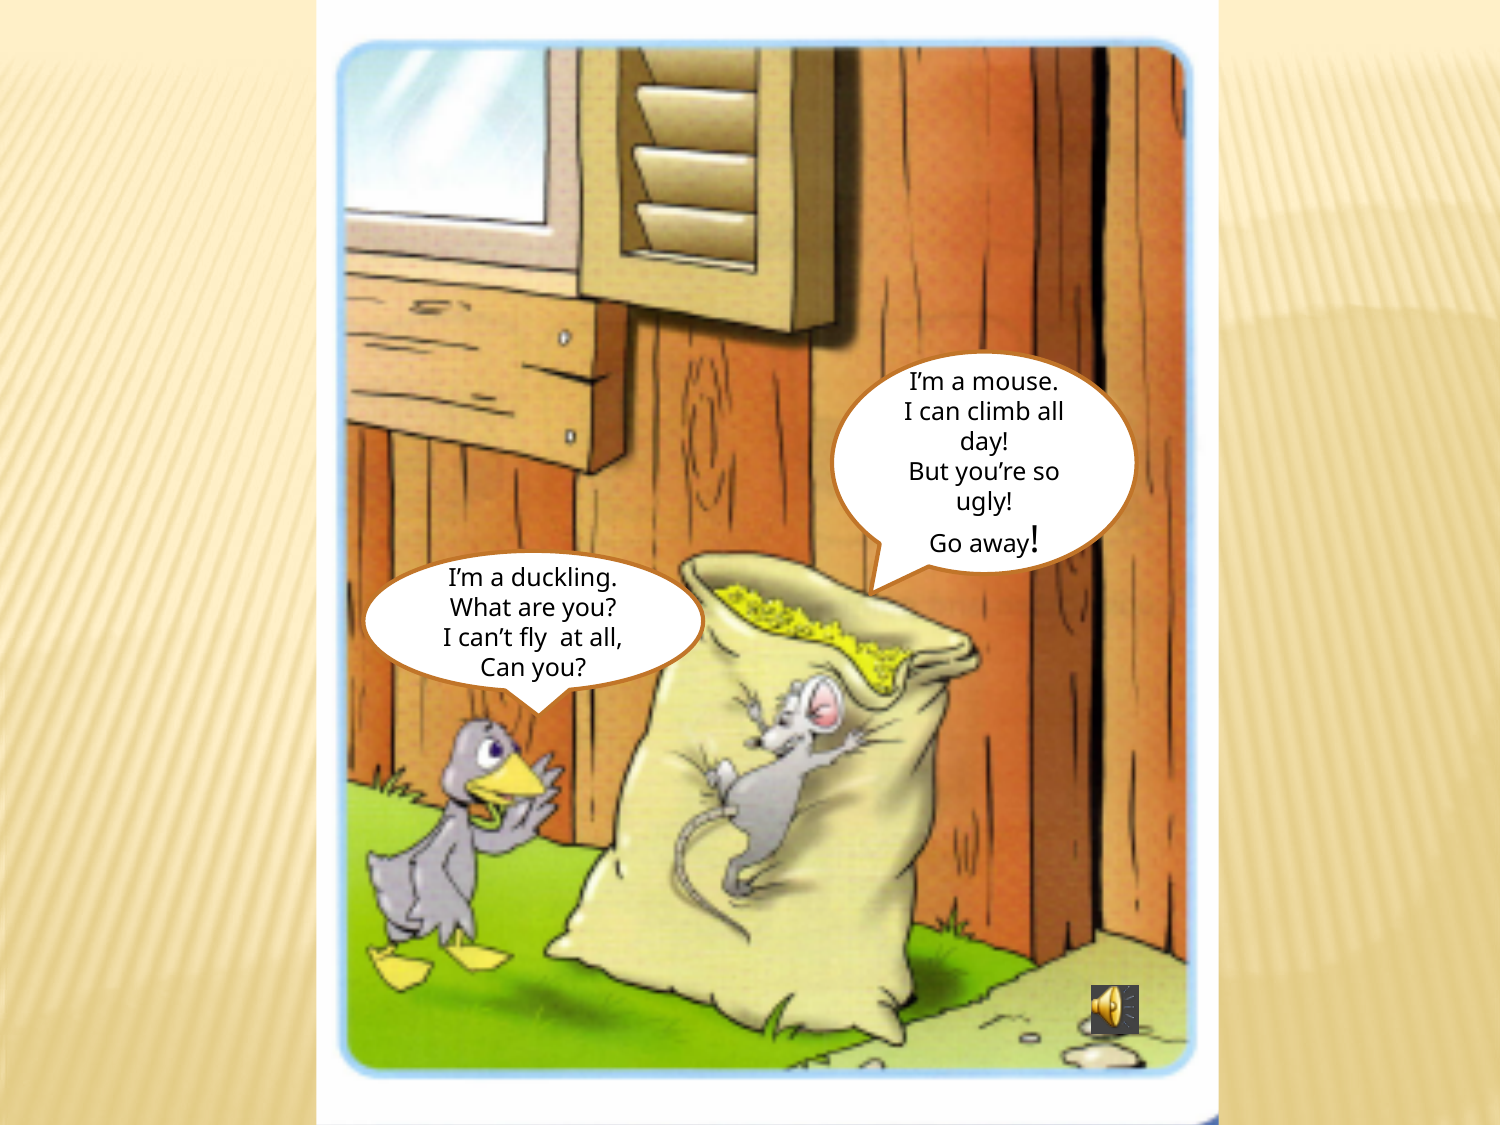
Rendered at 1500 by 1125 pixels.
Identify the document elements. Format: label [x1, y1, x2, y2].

picture [316, 0, 1219, 1125]
